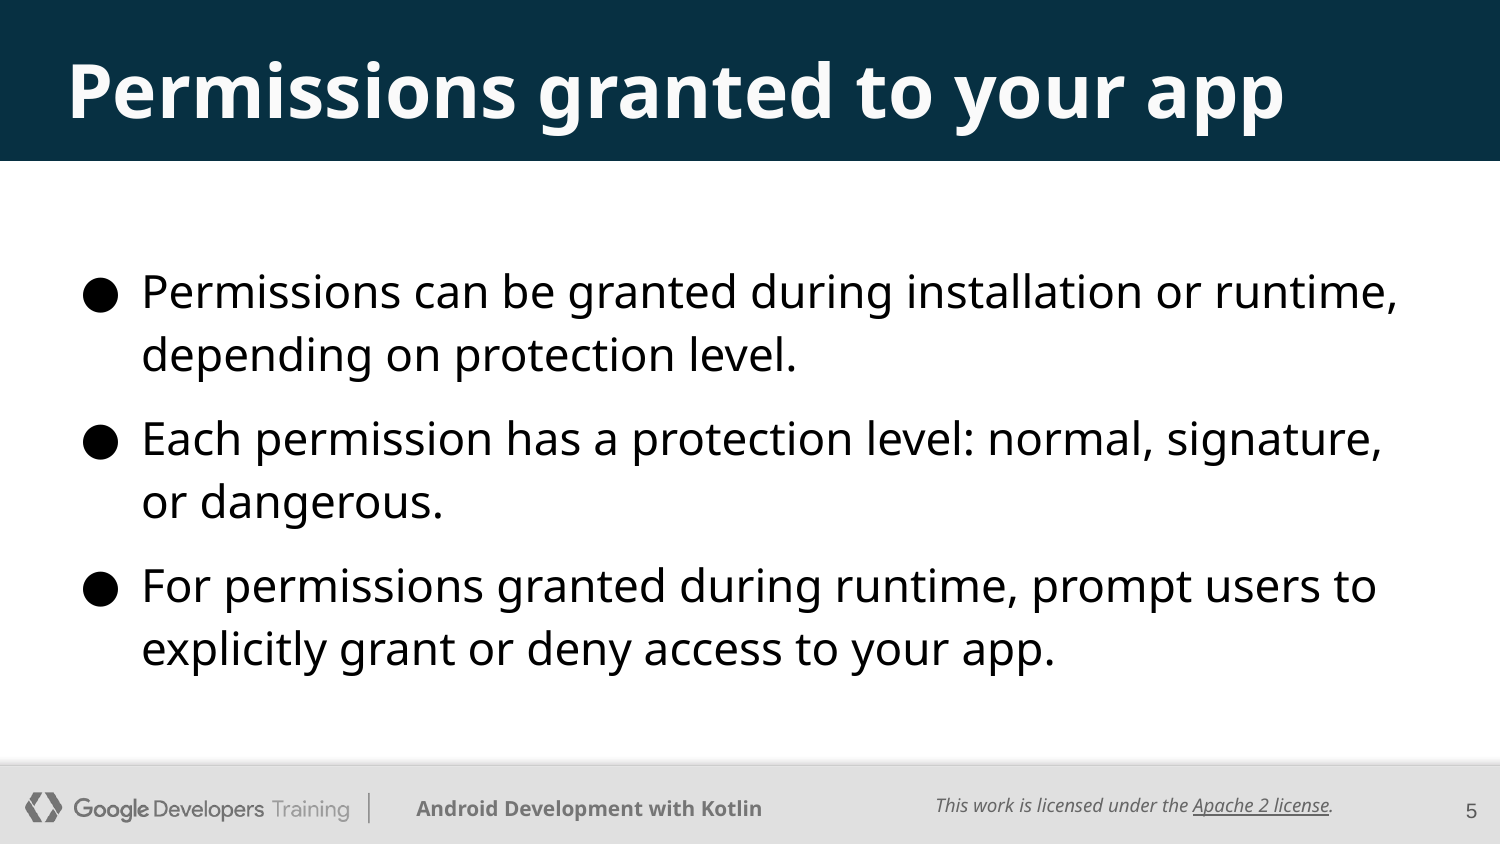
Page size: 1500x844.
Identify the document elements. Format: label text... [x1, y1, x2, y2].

slide_number ‹#› [1402, 777, 1493, 842]
list Permissions can be granted during installation or runtime, depending on protection level. Each permission has a protection level: normal, signature, or dangerous. For permissions granted during runtime, prompt users to explicitly grant or deny access to your app. [51, 239, 1449, 720]
picture [0, 161, 1500, 844]
title Permissions granted to your app [51, 28, 1449, 122]
